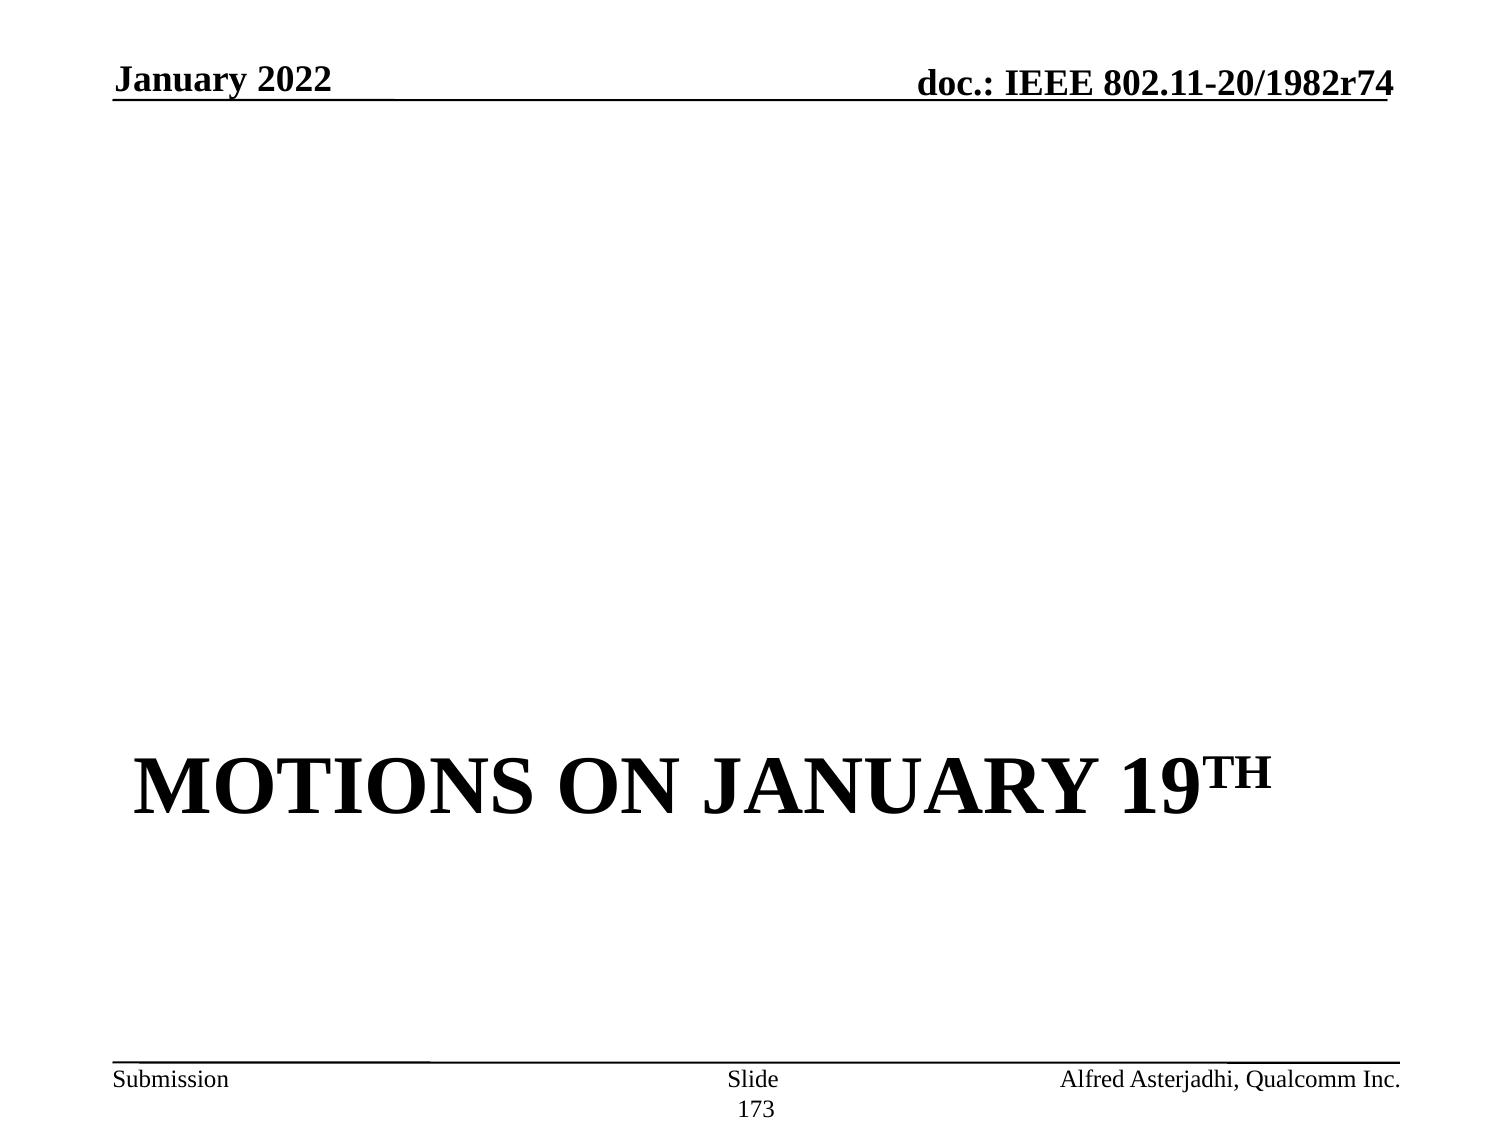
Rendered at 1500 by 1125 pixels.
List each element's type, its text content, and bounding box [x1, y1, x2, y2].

footer Alfred Asterjadhi, Qualcomm Inc. [878, 1061, 1402, 1093]
slide_number Slide 173 [712, 1061, 800, 1123]
title Motions on January 19th [118, 722, 1394, 947]
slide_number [114, 54, 423, 100]
